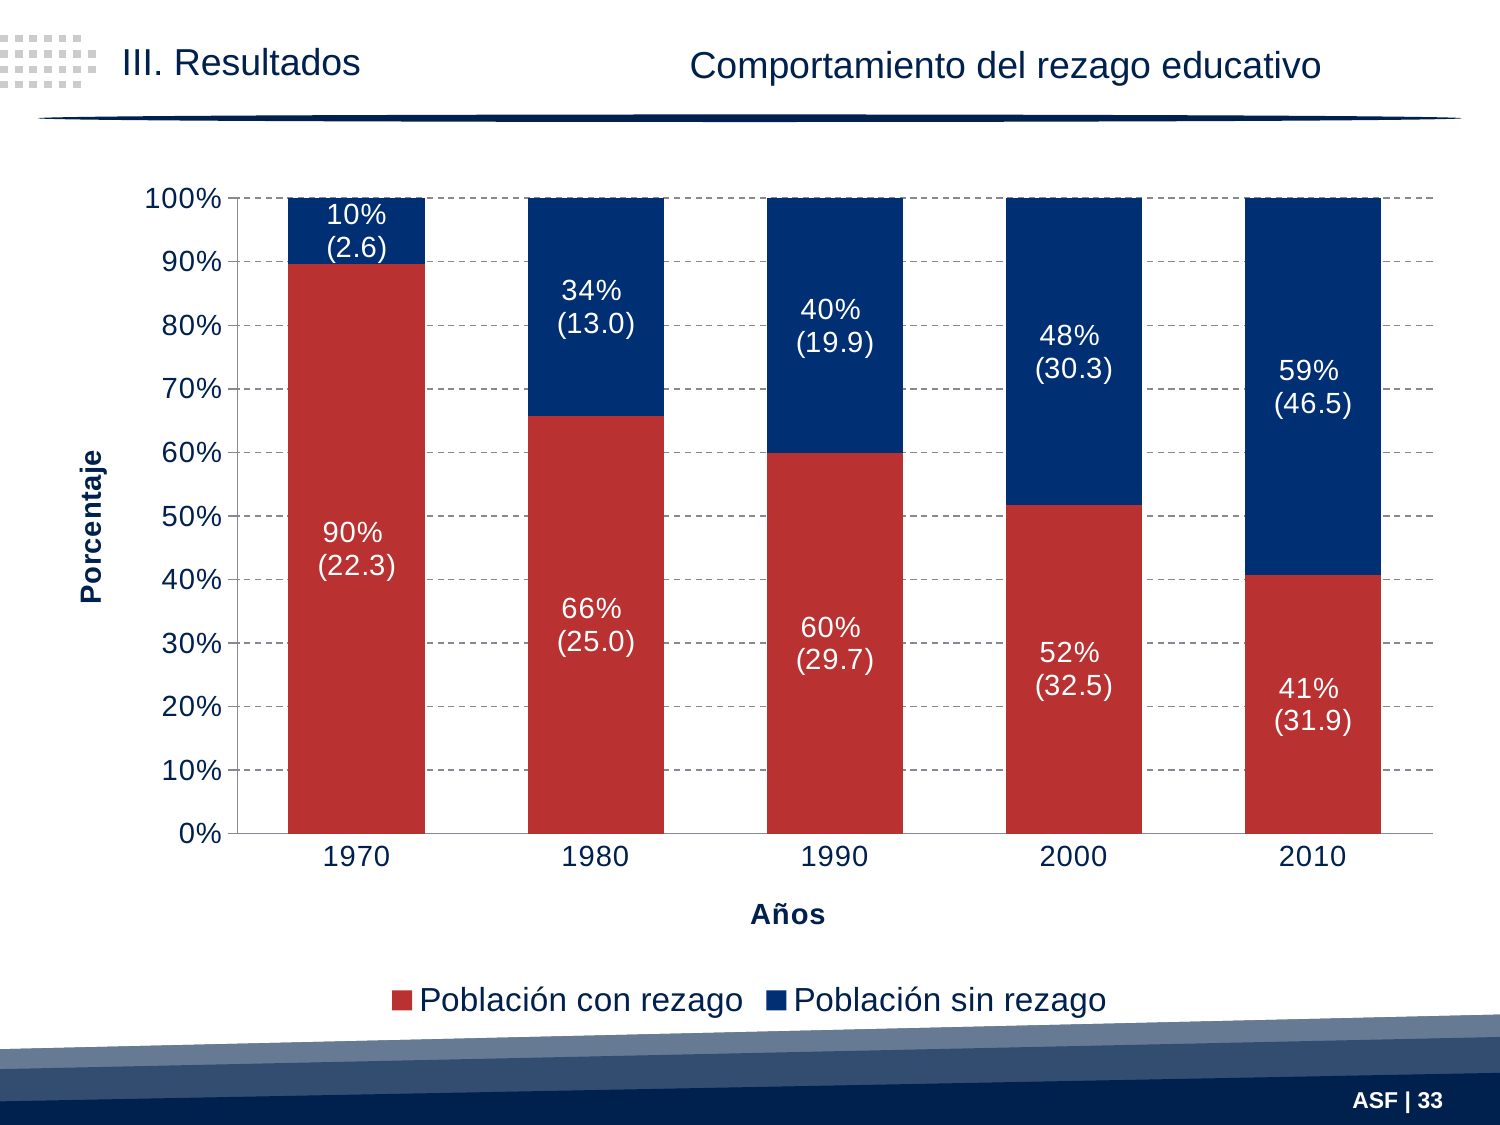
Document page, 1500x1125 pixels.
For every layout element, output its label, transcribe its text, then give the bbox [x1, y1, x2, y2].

chart [38, 164, 1462, 1026]
text_box [38, 114, 1462, 123]
text_box Comportamiento del rezago educativo [674, 16, 1337, 94]
slide_number ASF | 33 [1337, 1078, 1489, 1125]
text_box III. Resultados [106, 30, 387, 91]
